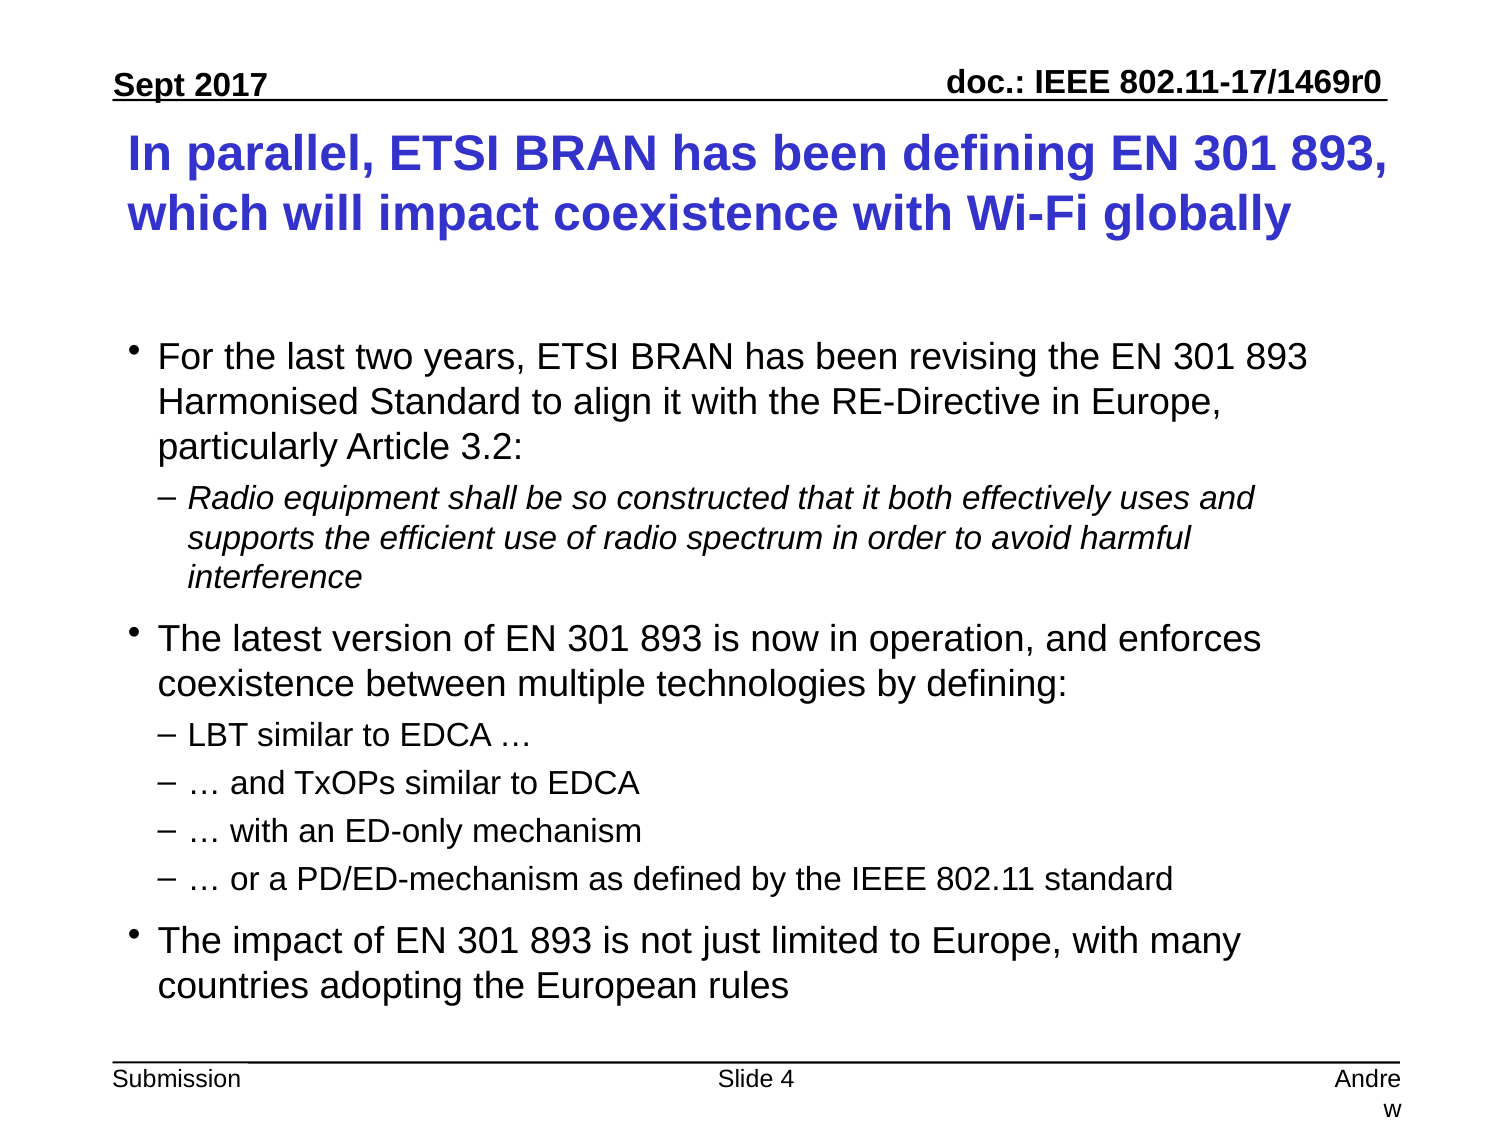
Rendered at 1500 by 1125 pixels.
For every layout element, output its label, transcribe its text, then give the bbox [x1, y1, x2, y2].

footer Andrew Myles, Cisco [1320, 1061, 1402, 1093]
title In parallel, ETSI BRAN has been defining EN 301 893, which will impact coexistence with Wi-Fi globally [112, 112, 1413, 288]
slide_number Slide 4 [709, 1061, 803, 1093]
list For the last two years, ETSI BRAN has been revising the EN 301 893 Harmonised Standard to align it with the RE-Directive in Europe, particularly Article 3.2: Radio equipment shall be so constructed that it both effectively uses and supports the efficient use of radio spectrum in order to avoid harmful interference The latest version of EN 301 893 is now in operation, and enforces coexistence between multiple technologies by defining: LBT similar to EDCA … … and TxOPs similar to EDCA … with an ED-only mechanism … or a PD/ED-mechanism as defined by the IEEE 802.11 standard The impact of EN 301 893 is not just limited to Europe, with many countries adopting the European rules [112, 324, 1388, 1000]
